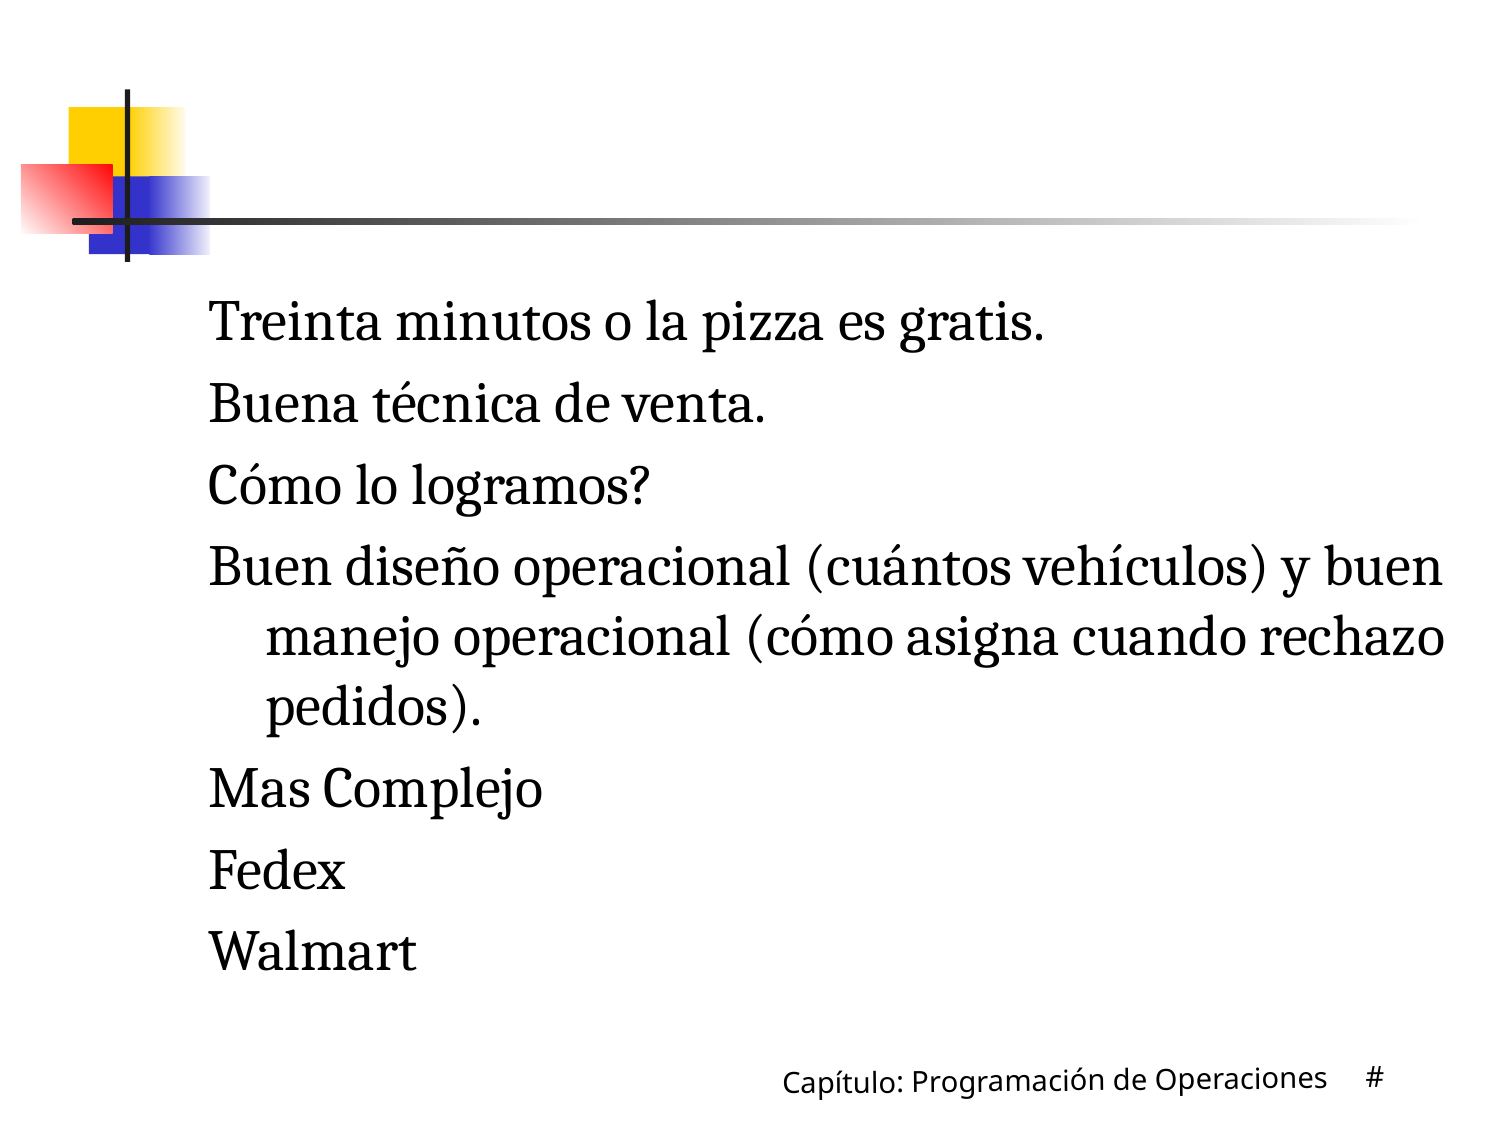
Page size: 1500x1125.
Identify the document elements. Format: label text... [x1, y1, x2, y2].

list Treinta minutos o la pizza es gratis. Buena técnica de venta. Cómo lo logramos? Buen diseño operacional (cuántos vehículos) y buen manejo operacional (cómo asigna cuando rechazo pedidos). Mas Complejo Fedex Walmart [193, 274, 1470, 1007]
footer Capítulo: Programación de Operaciones # [757, 1024, 1410, 1109]
